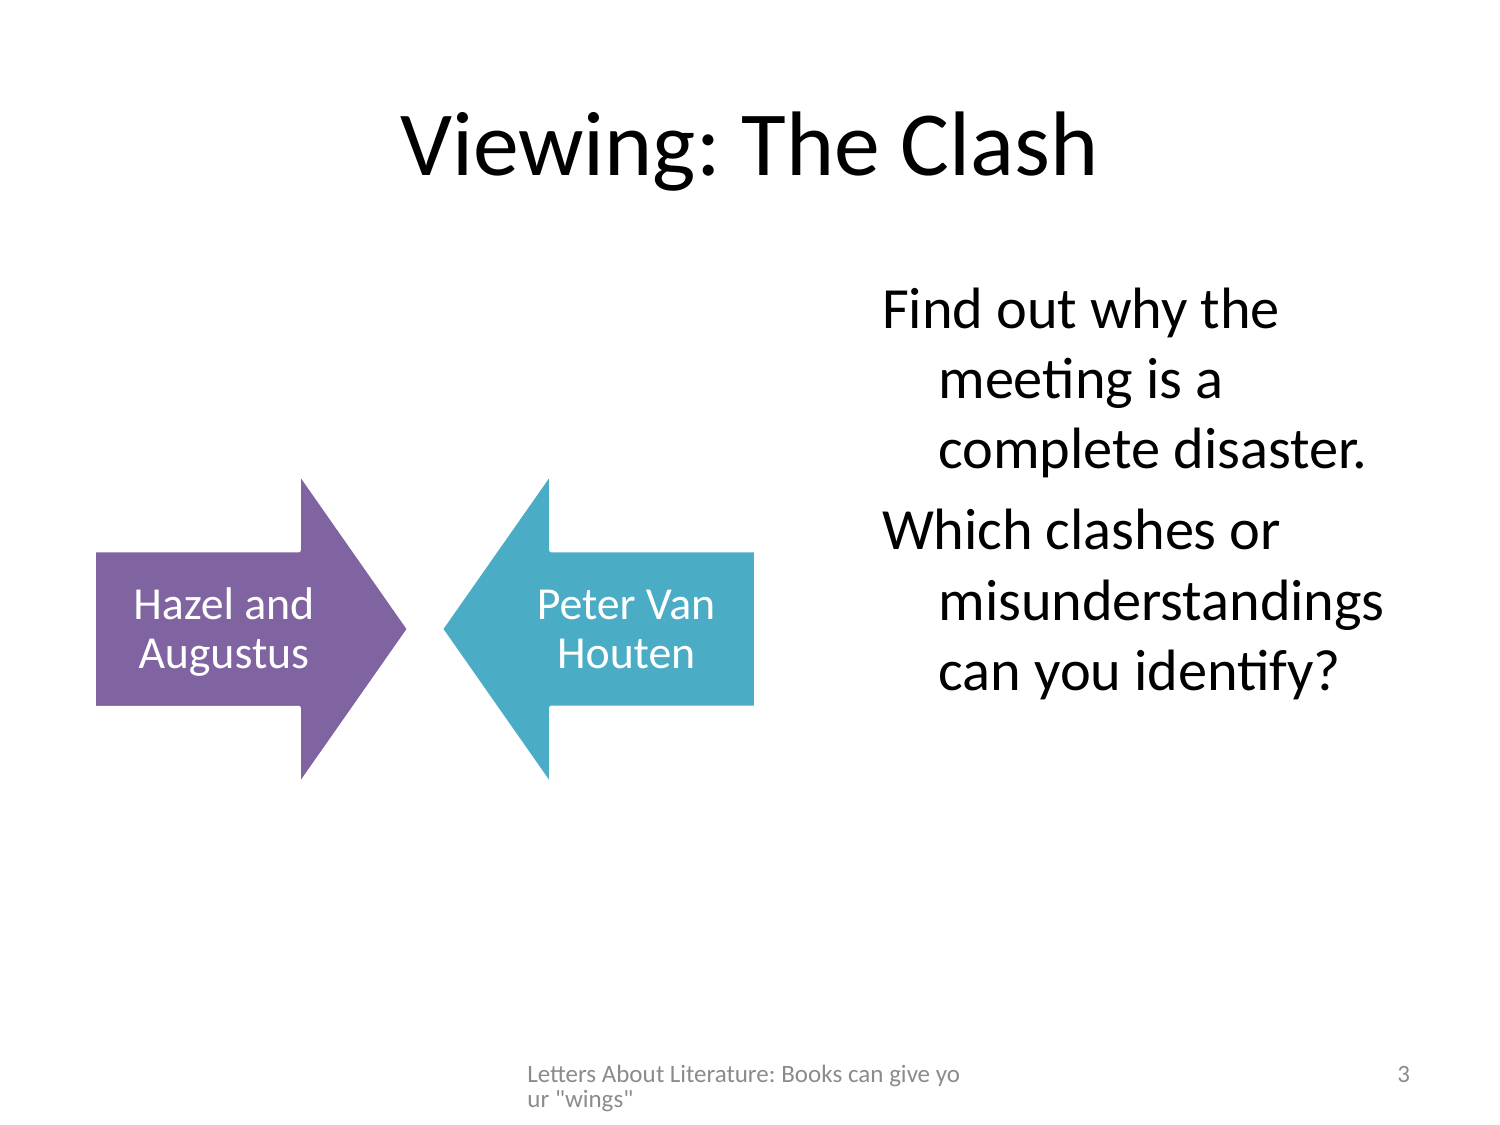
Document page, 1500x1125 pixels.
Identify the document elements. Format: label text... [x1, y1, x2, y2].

slide_number 3 [1074, 1042, 1425, 1103]
footer Letters About Literature: Books can give your "wings" [512, 1042, 988, 1103]
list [93, 257, 757, 1001]
list Find out why the meeting is a complete disaster. Which clashes or misunderstandings can you identify? [867, 262, 1425, 1005]
title Viewing: The Clash [75, 45, 1425, 233]
